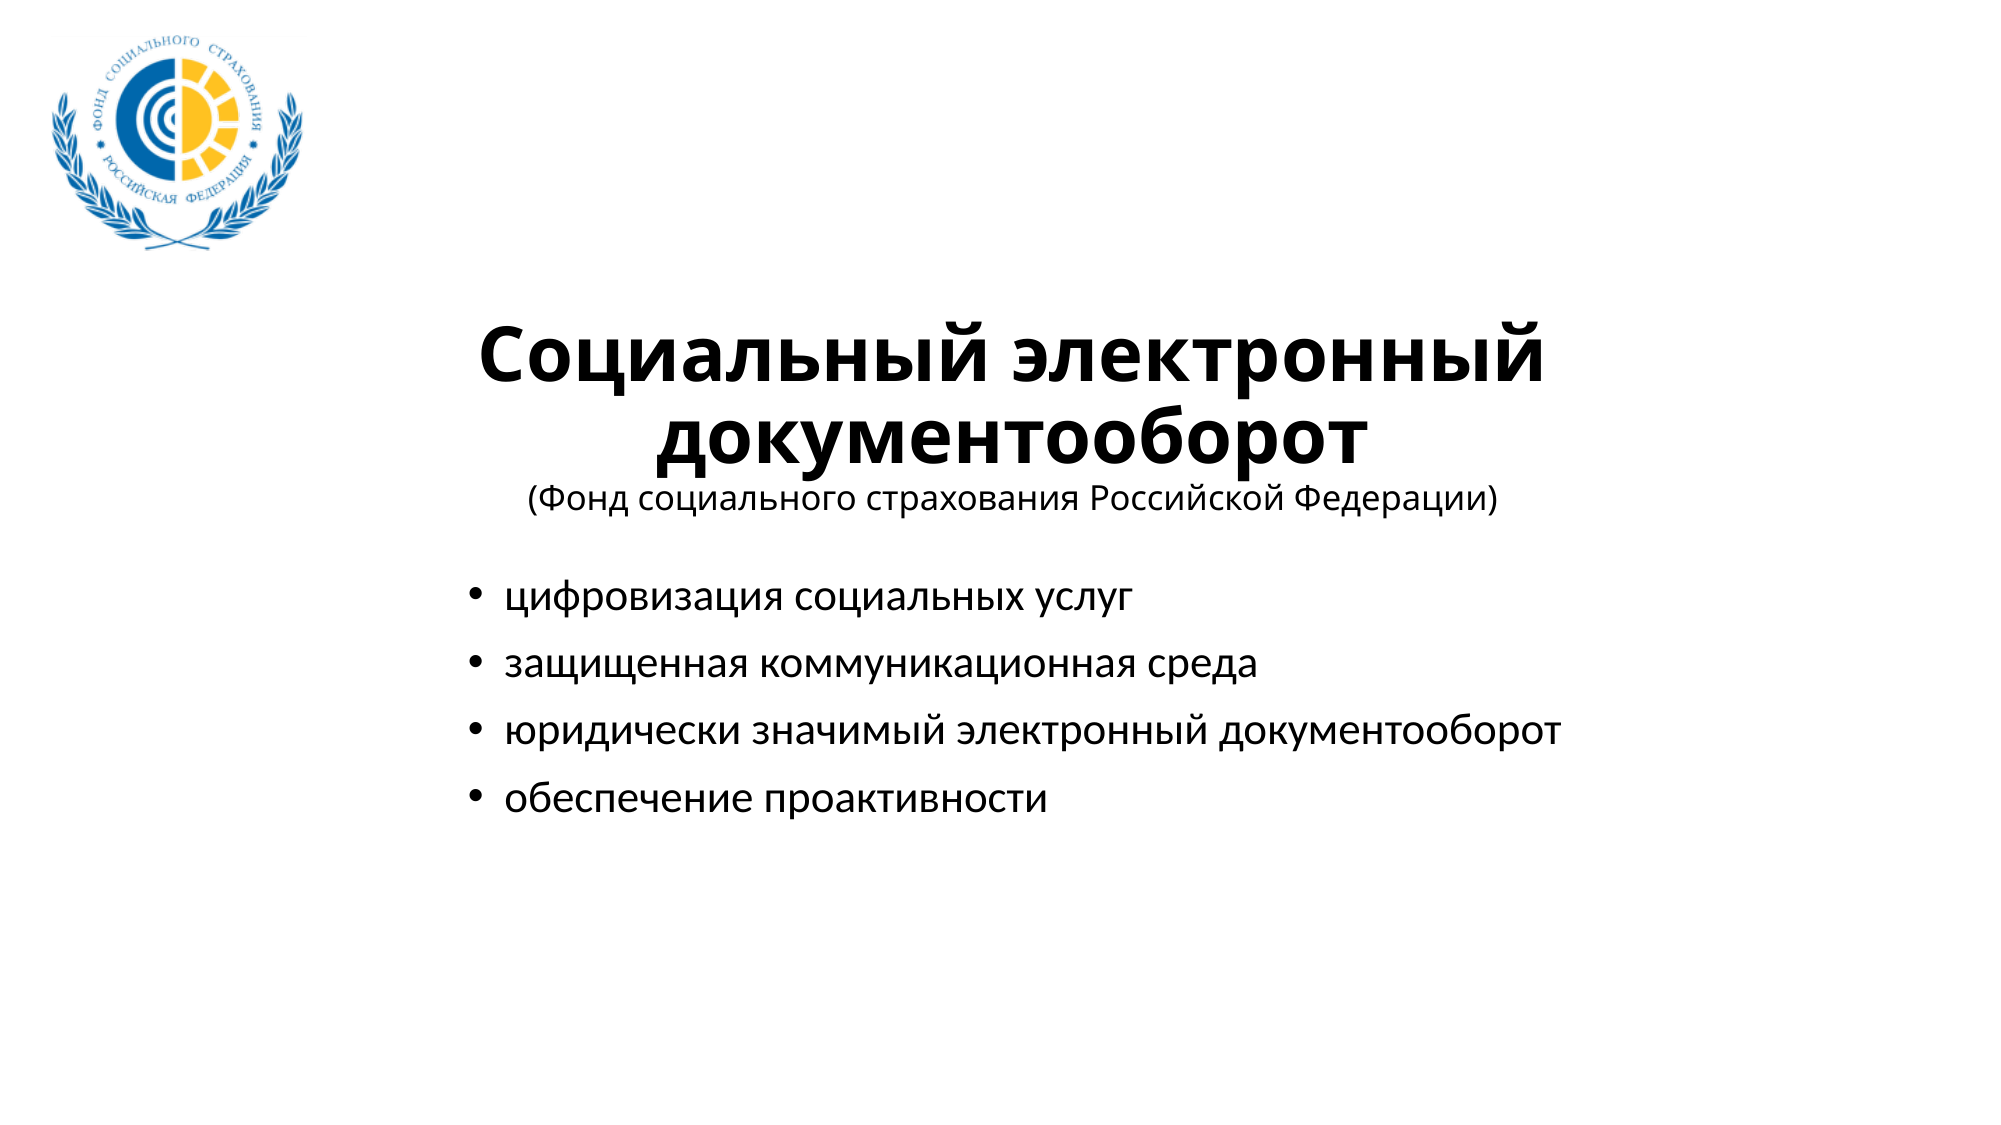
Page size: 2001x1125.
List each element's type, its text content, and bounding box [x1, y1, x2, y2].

title Социальный электронный документооборот (Фонд социального страхования Российской Федерации) [150, 308, 1876, 526]
picture [51, 35, 307, 252]
list цифровизация социальных услуг защищенная коммуникационная среда юридически значимый электронный документооборот обеспечение проактивности [453, 564, 1749, 832]
